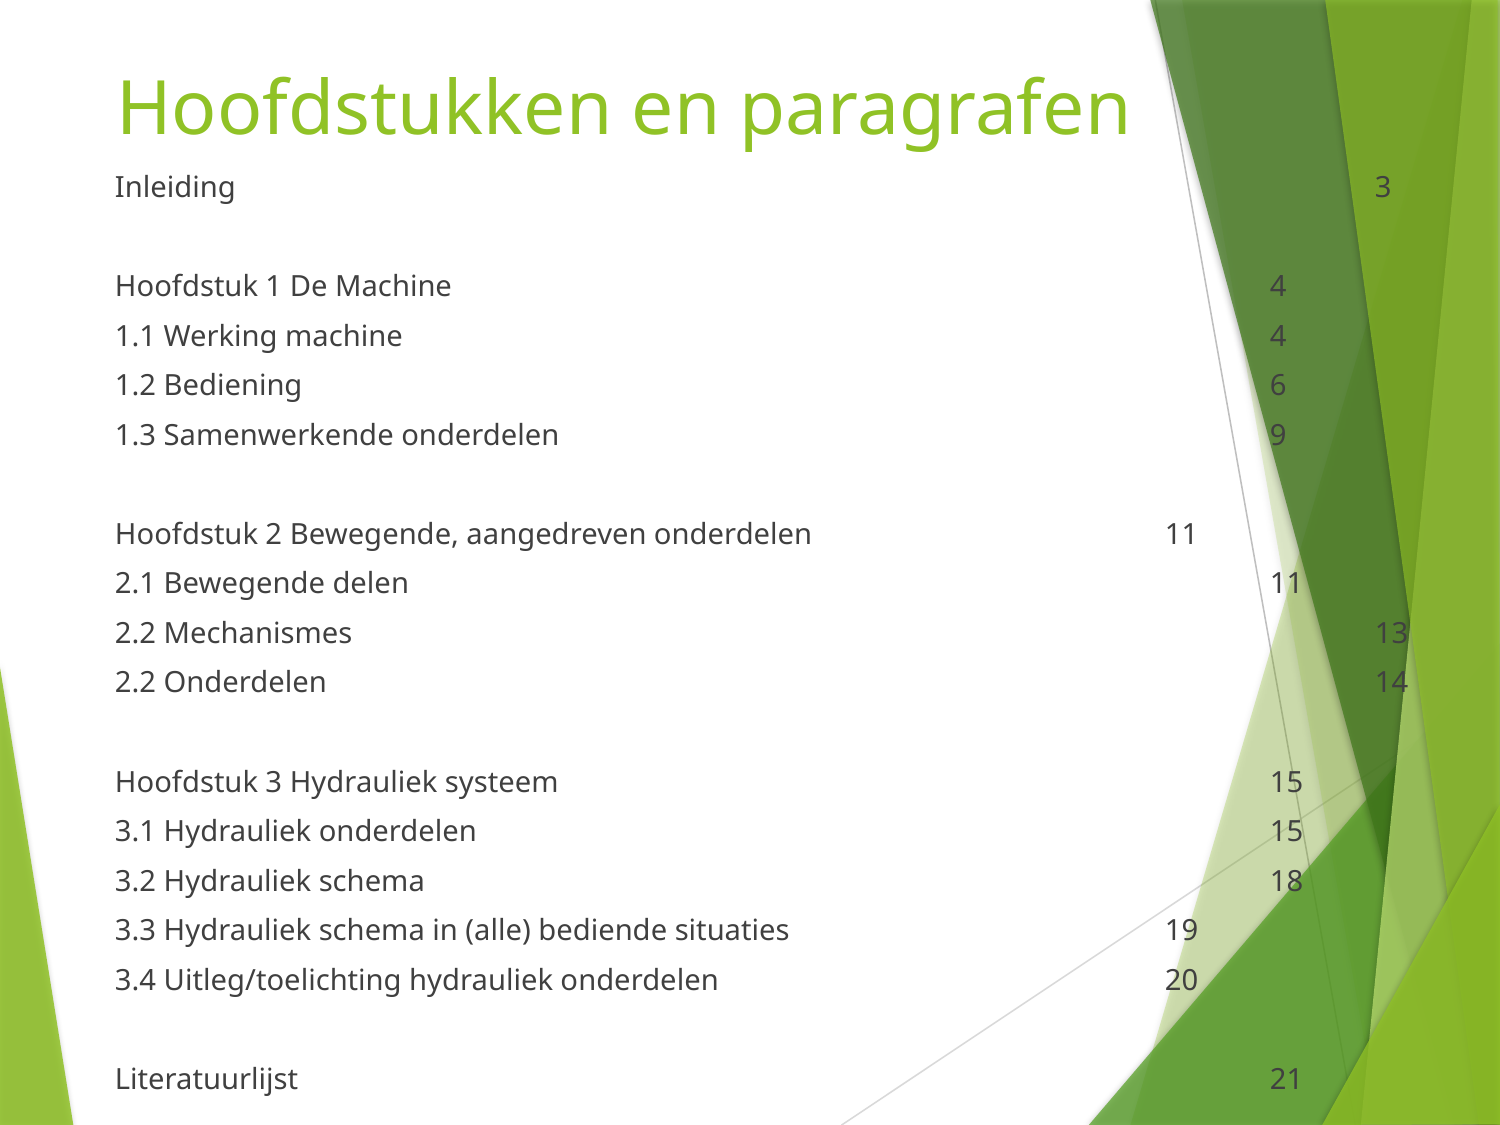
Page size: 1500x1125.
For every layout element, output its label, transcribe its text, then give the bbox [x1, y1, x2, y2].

title Hoofdstukken en paragrafen [101, 51, 1192, 159]
list Inleiding 3 Hoofdstuk 1 De Machine 4 1.1 Werking machine 4 1.2 Bediening 6 1.3 Samenwerkende onderdelen 9 Hoofdstuk 2 Bewegende, aangedreven onderdelen 11 2.1 Bewegende delen 11 2.2 Mechanismes 13 2.2 Onderdelen 14 Hoofdstuk 3 Hydrauliek systeem 15 3.1 Hydrauliek onderdelen 15 3.2 Hydrauliek schema 18 3.3 Hydrauliek schema in (alle) bediende situaties 19 3.4 Uitleg/toelichting hydrauliek onderdelen 20 Literatuurlijst 21 [99, 160, 1500, 1125]
